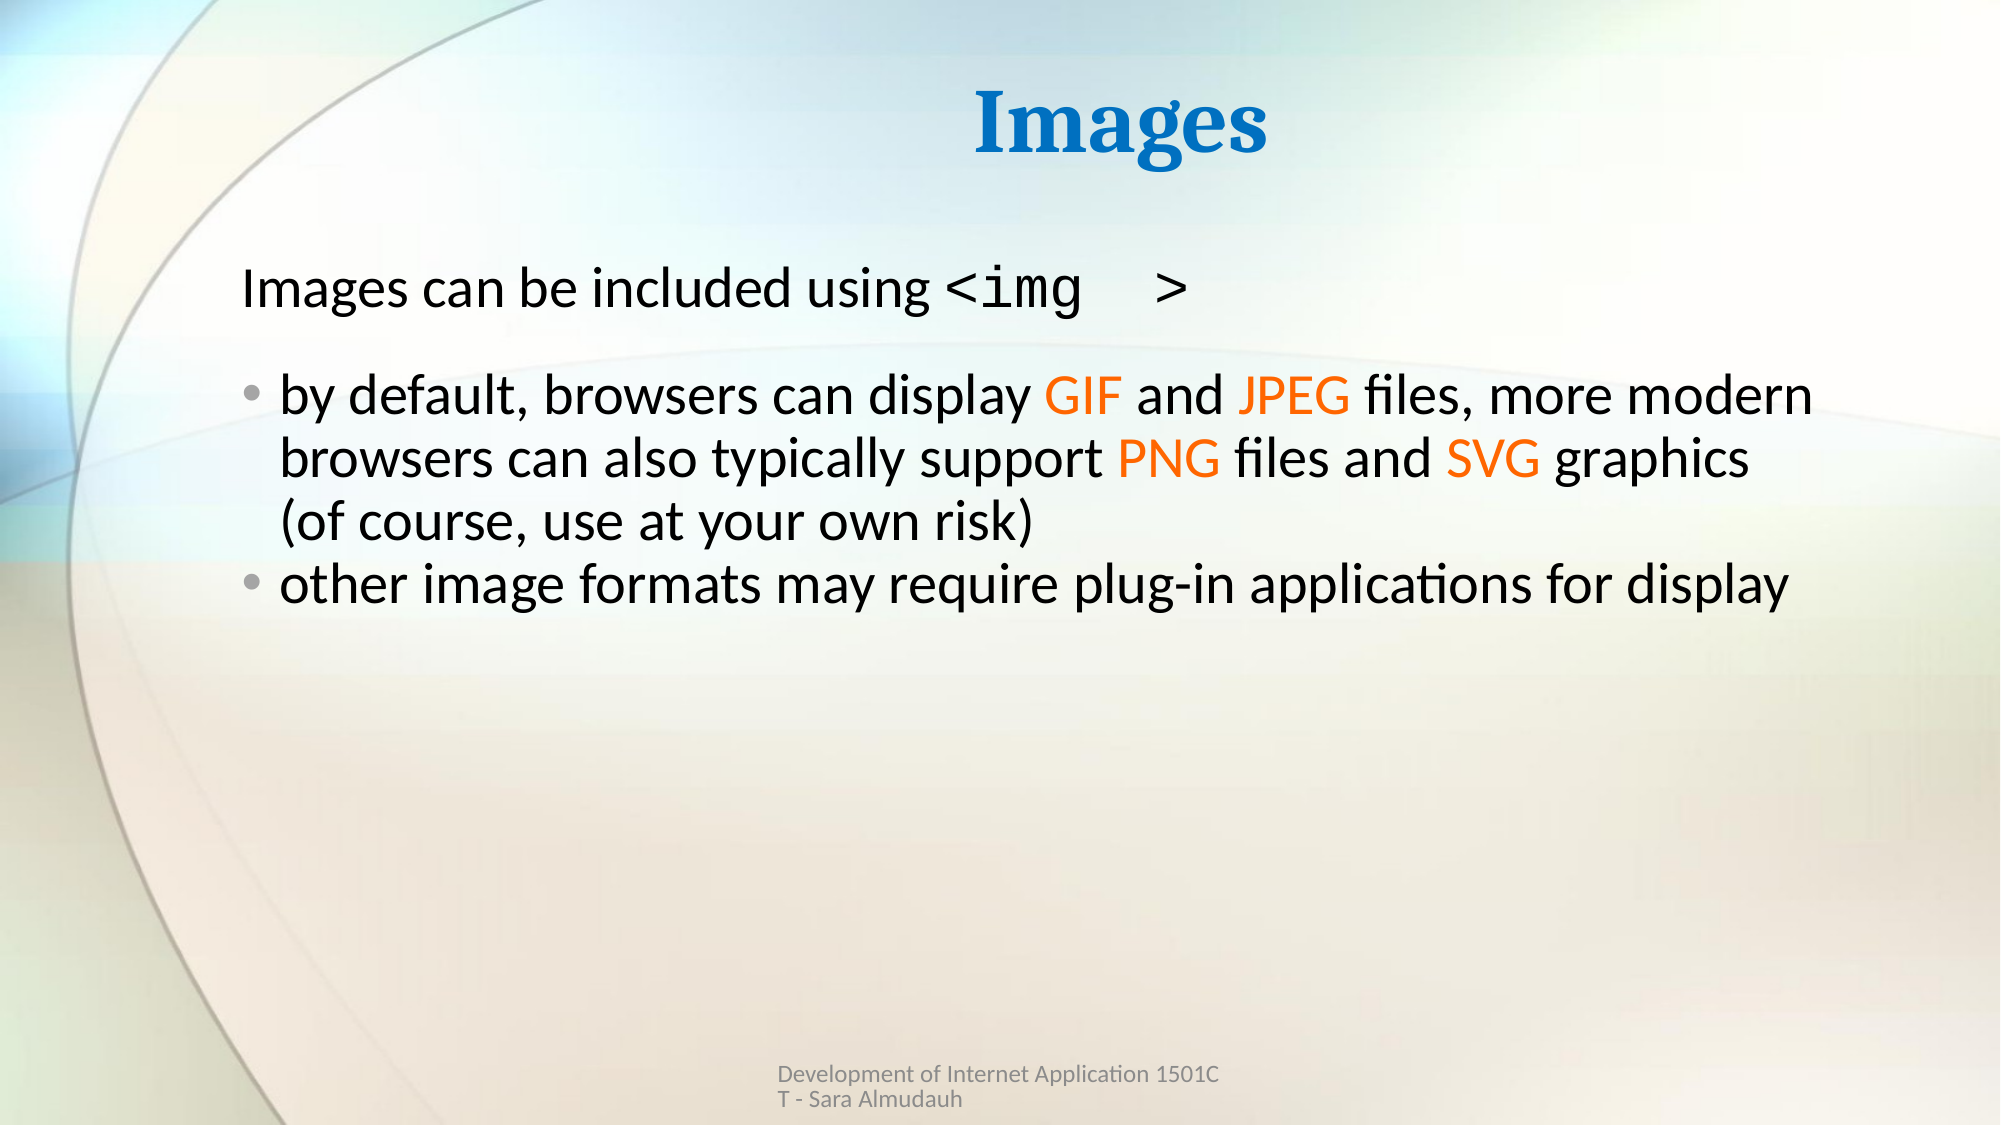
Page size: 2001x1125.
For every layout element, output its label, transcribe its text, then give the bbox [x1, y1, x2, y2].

list Images can be included using <img > by default, browsers can display GIF and JPEG files, more modern browsers can also typically support PNG files and SVG graphics (of course, use at your own risk) other image formats may require plug-in applications for display [226, 249, 1833, 784]
picture [0, 0, 2001, 1125]
title Images [381, 59, 1863, 172]
footer Development of Internet Application 1501CT - Sara Almudauh [762, 1042, 1238, 1103]
